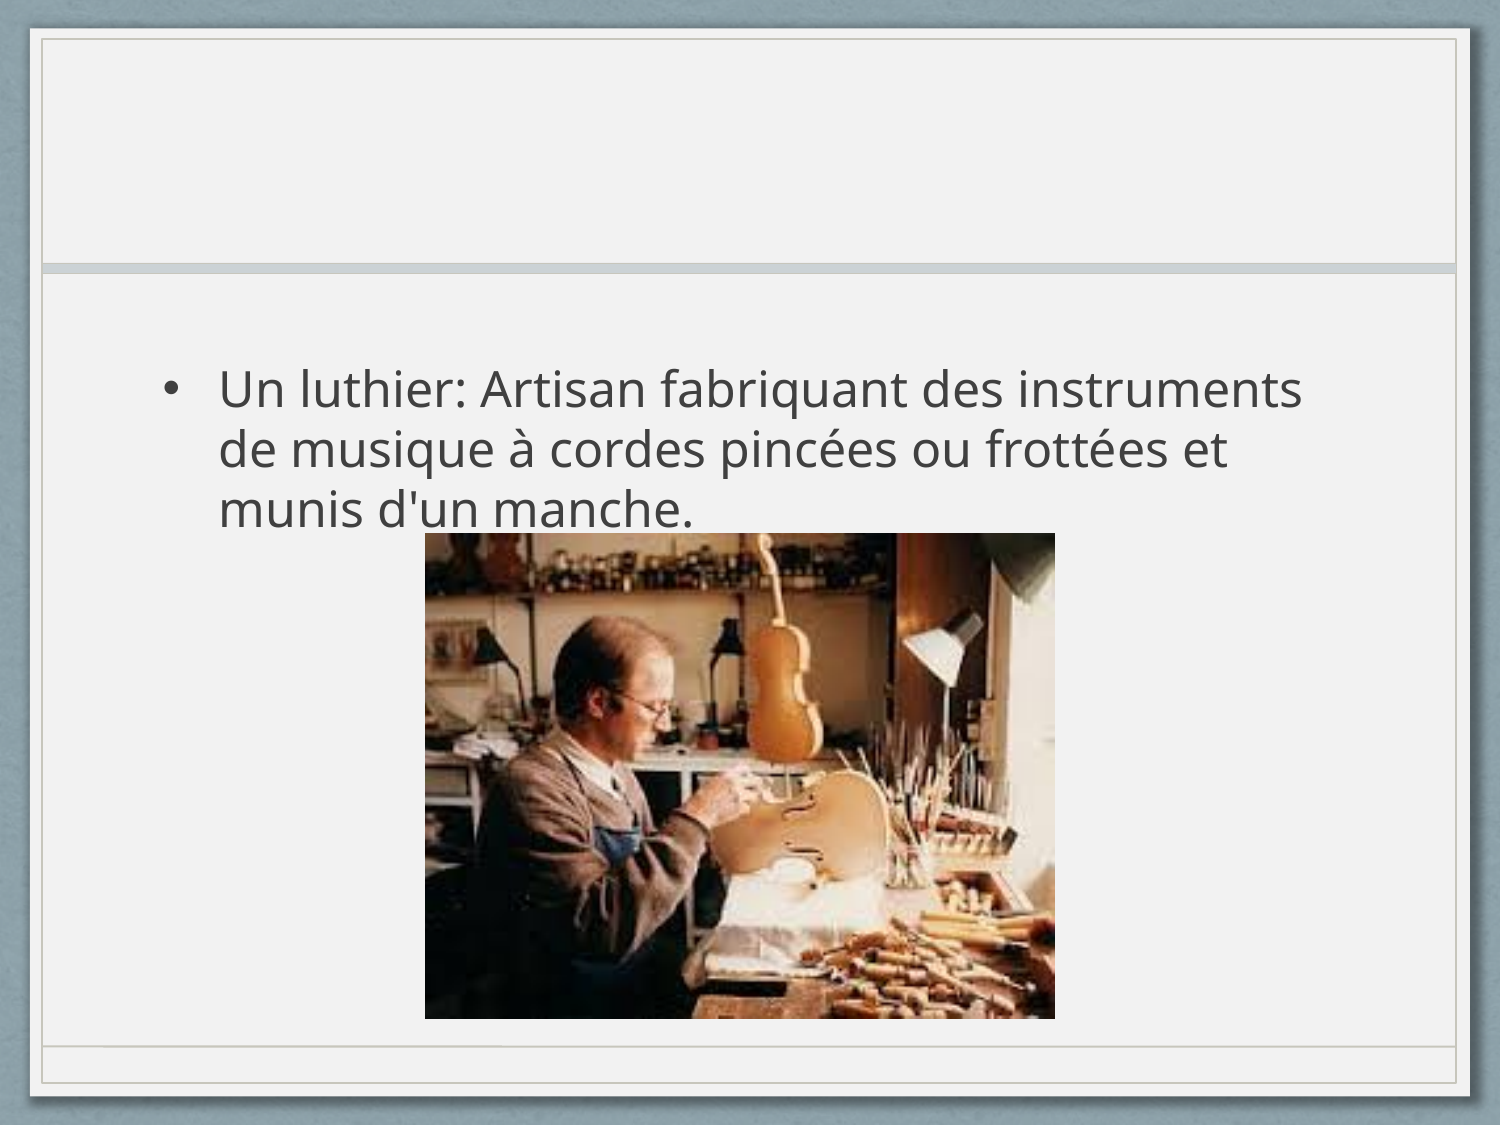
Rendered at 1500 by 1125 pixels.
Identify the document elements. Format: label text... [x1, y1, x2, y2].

picture [424, 532, 1055, 1019]
list Un luthier: Artisan fabriquant des instruments de musique à cordes pincées ou frottées et munis d'un manche. [147, 350, 1353, 995]
